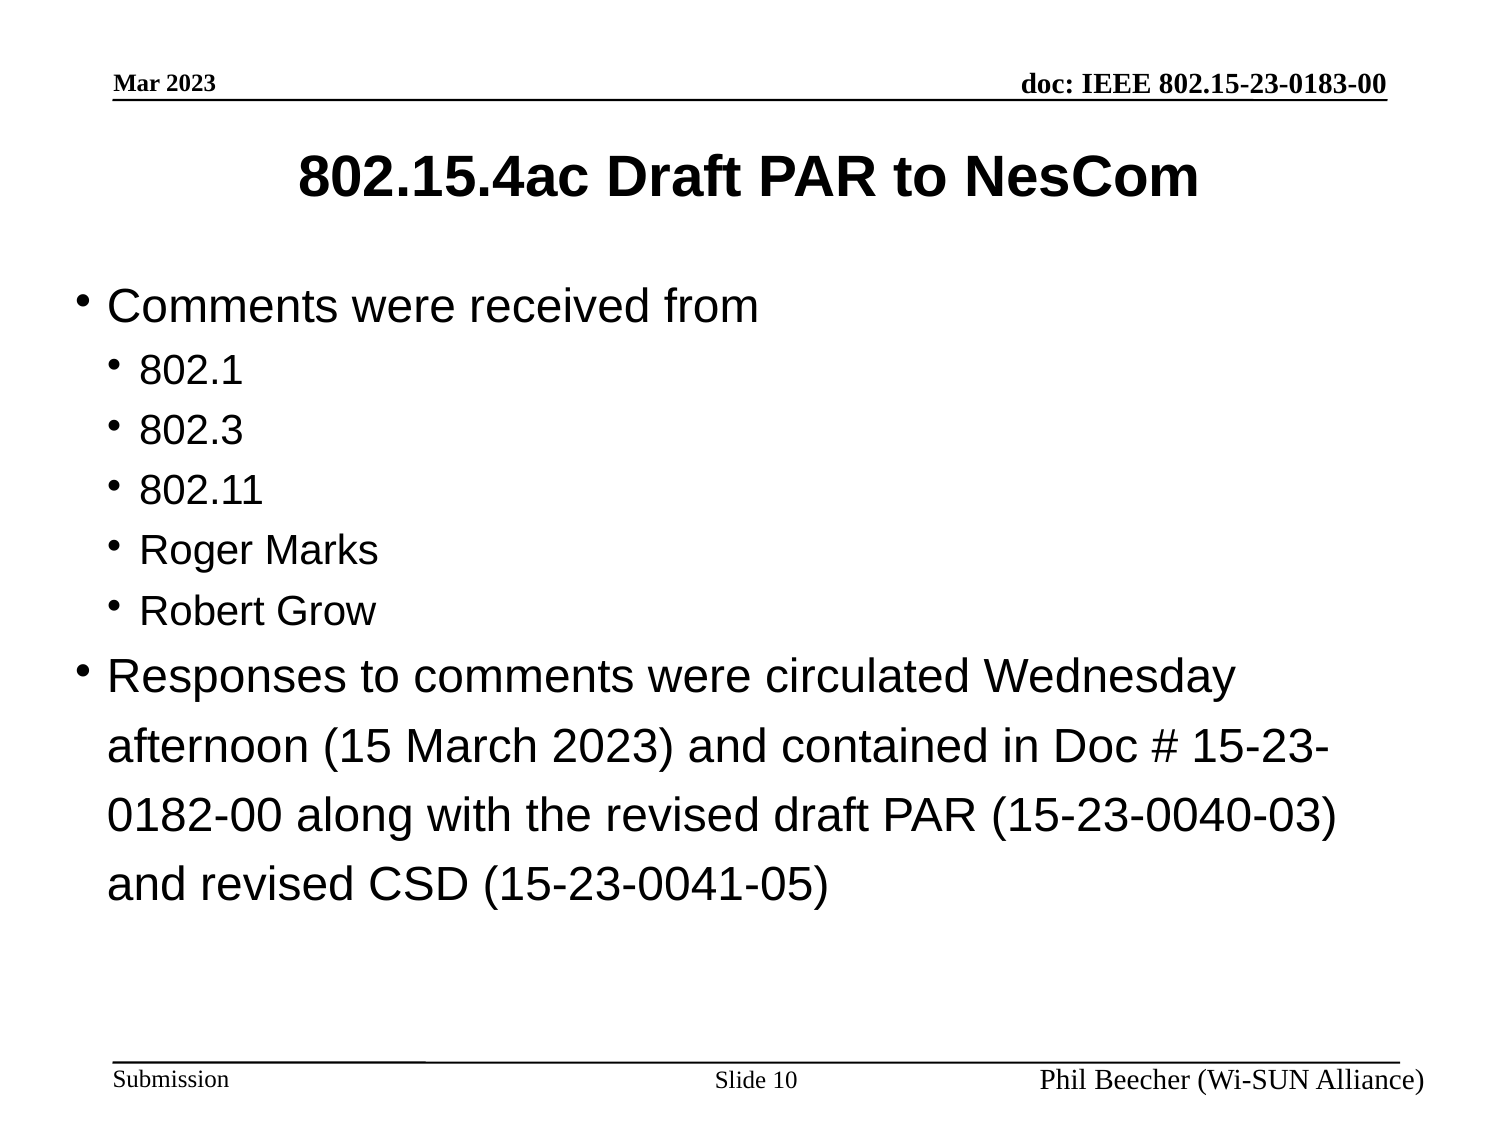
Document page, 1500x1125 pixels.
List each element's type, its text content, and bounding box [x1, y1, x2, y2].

text_box 802.15.4ac Draft PAR to NesCom [74, 112, 1425, 233]
text_box Slide 10 [675, 1063, 838, 1094]
text_box Comments were received from 802.1 802.3 802.11 Roger Marks Robert Grow Responses to comments were circulated Wednesday afternoon (15 March 2023) and contained in Doc # 15-23-0182-00 along with the revised draft PAR (15-23-0040-03) and revised CSD (15-23-0041-05) [74, 263, 1425, 916]
